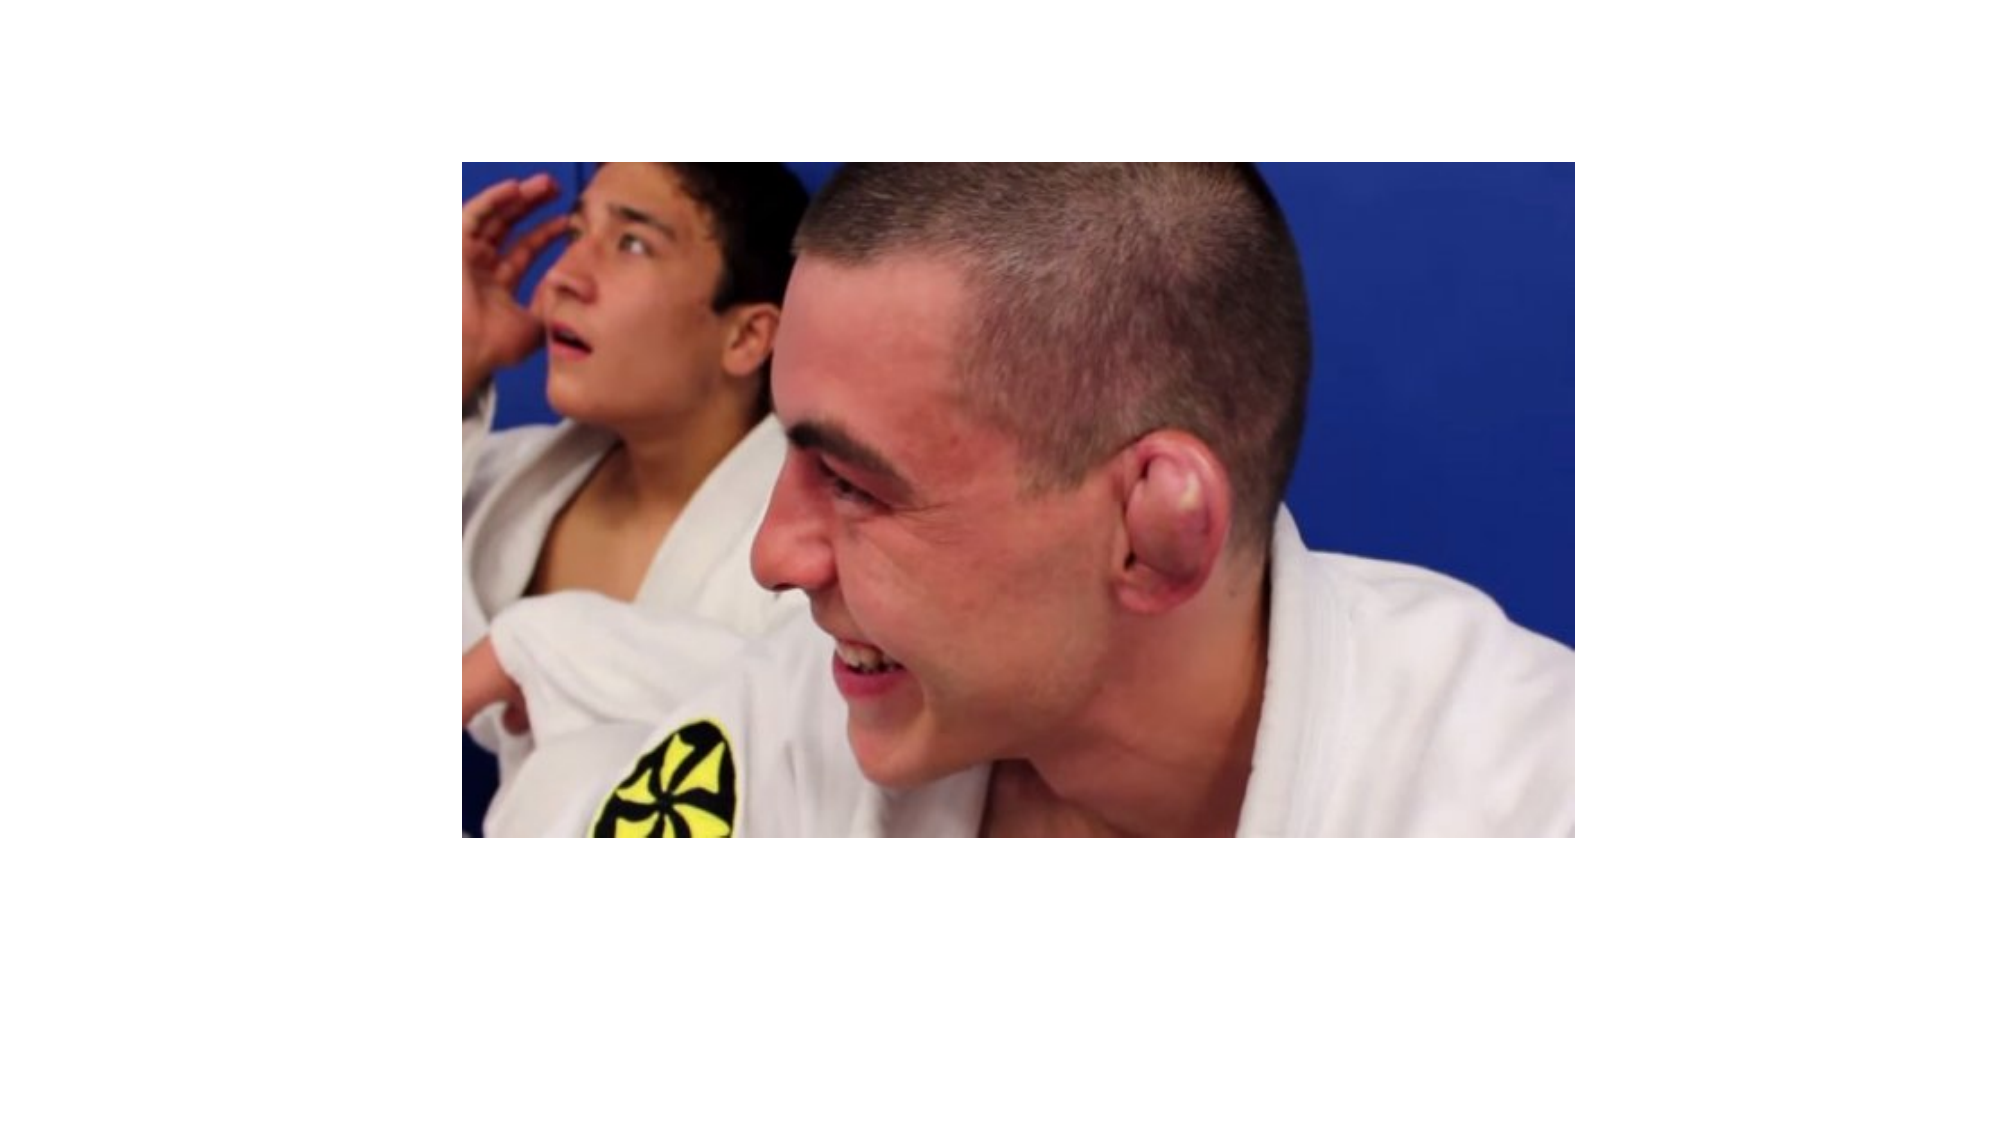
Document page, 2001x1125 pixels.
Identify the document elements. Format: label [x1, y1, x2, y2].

list [462, 162, 1575, 838]
